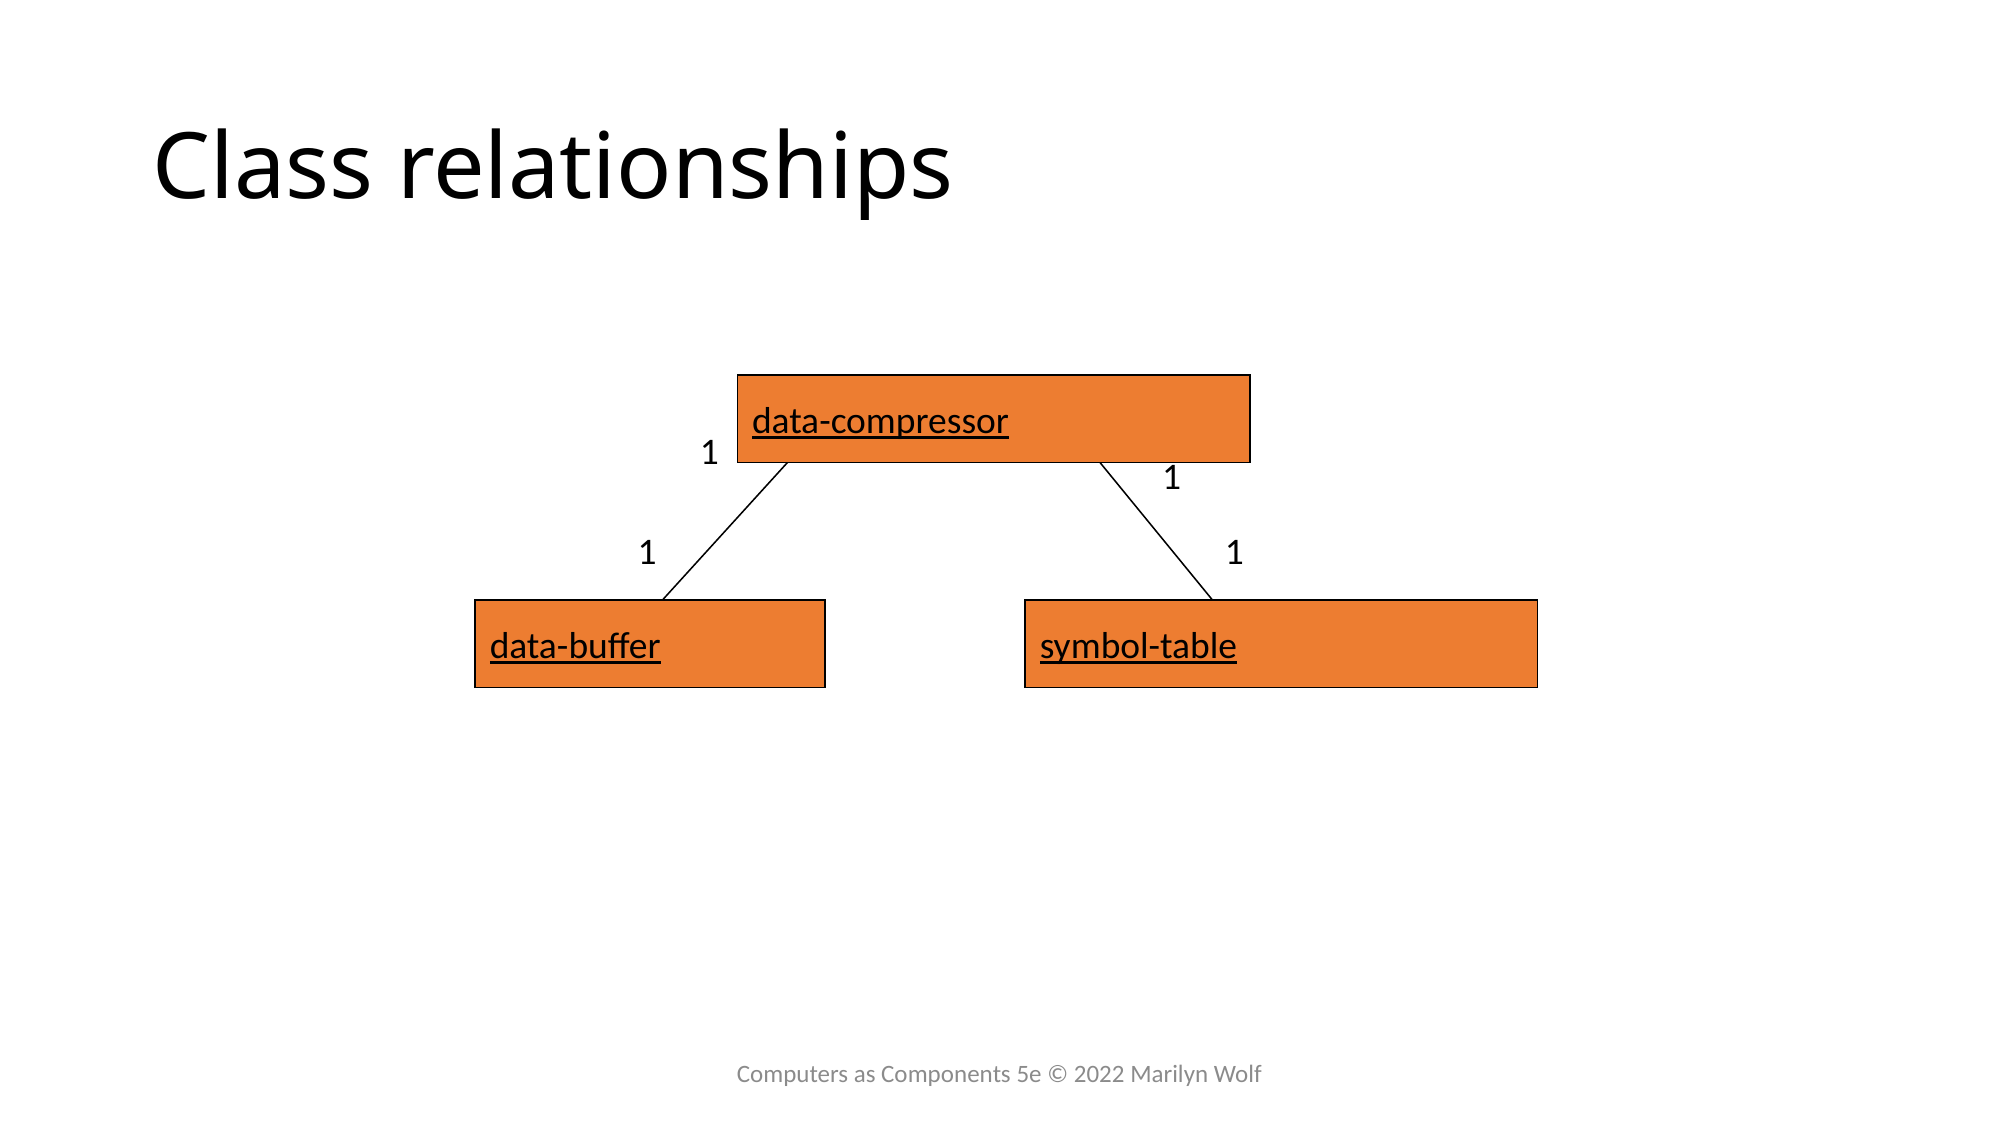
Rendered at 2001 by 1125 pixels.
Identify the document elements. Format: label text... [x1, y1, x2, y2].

text_box symbol-table [1024, 599, 1538, 688]
footer Computers as Components 5e © 2022 Marilyn Wolf [662, 1042, 1338, 1103]
text_box 1 [1147, 444, 1213, 504]
text_box 1 [622, 519, 672, 579]
text_box data-buffer [474, 599, 825, 688]
text_box 1 [685, 419, 734, 479]
text_box 1 [1210, 519, 1259, 579]
text_box data-compressor [737, 374, 1250, 463]
title Class relationships [137, 59, 1863, 278]
